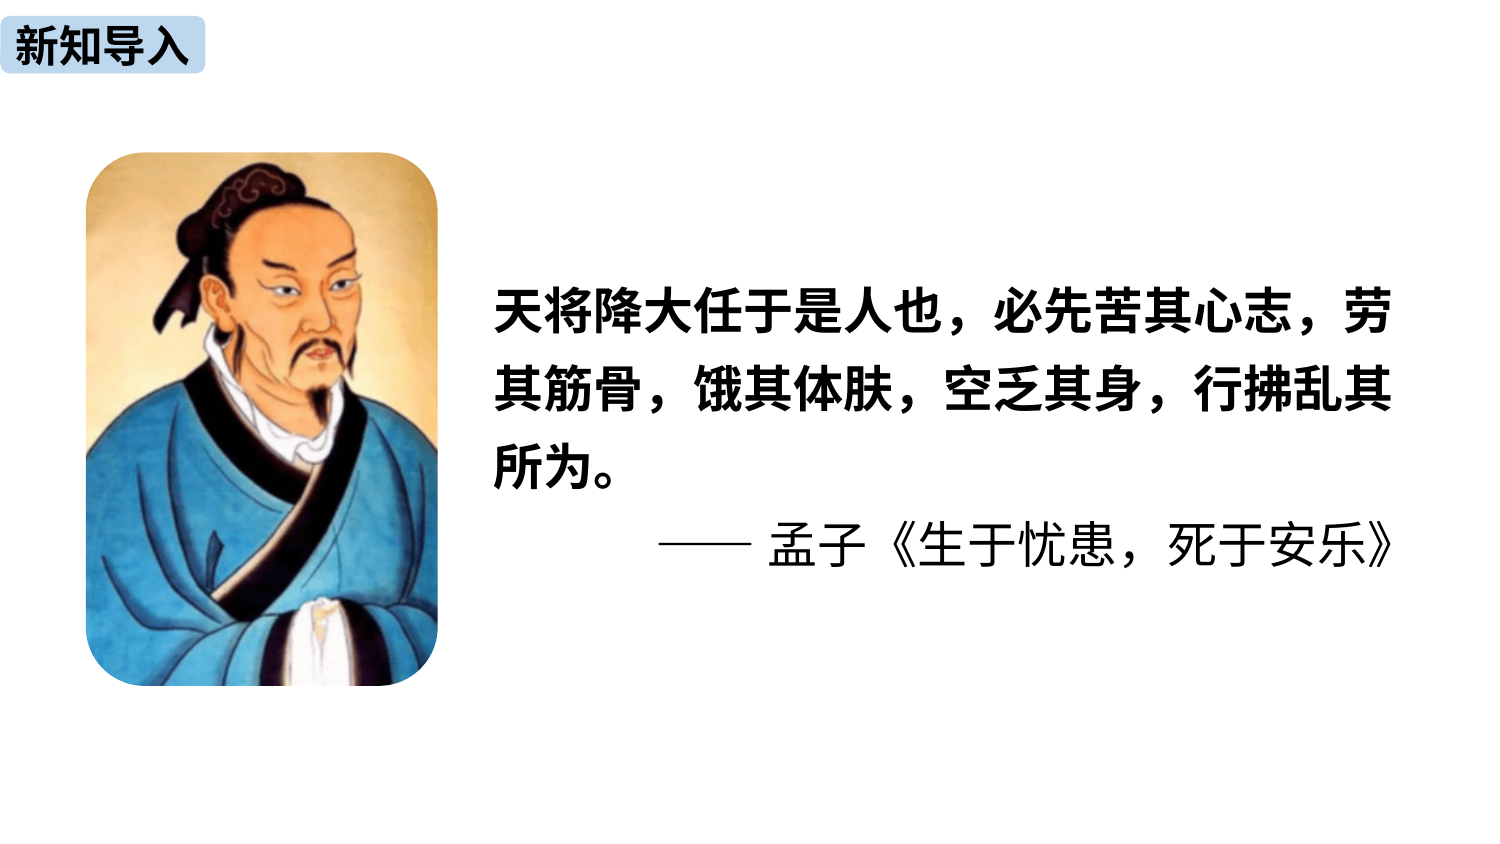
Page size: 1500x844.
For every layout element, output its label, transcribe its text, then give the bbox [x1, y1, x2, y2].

text_box 新知导入 [0, 14, 207, 75]
picture [85, 152, 438, 686]
text_box 天将降大任于是人也，必先苦其心志，劳其筋骨，饿其体肤，空乏其身，行拂乱其所为。 ——孟子《生于忧患，死于安乐》 [481, 256, 1429, 580]
